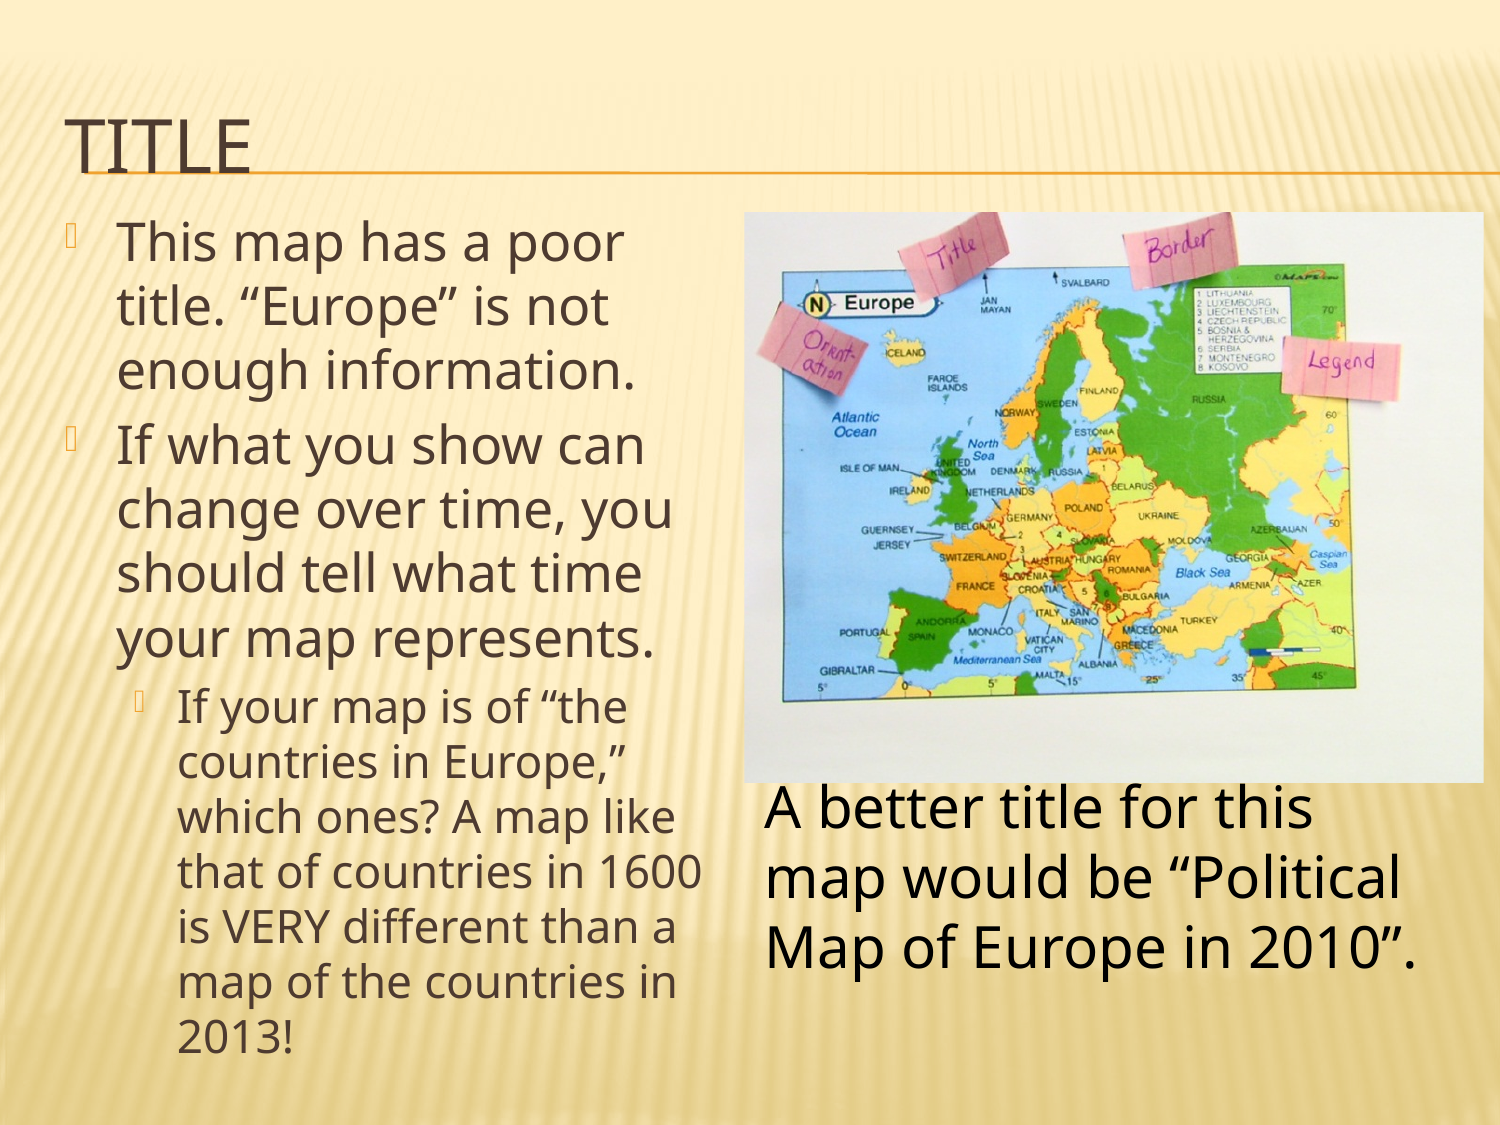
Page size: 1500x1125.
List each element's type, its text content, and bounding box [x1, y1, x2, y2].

list This map has a poor title. “Europe” is not enough information. If what you show can change over time, you should tell what time your map represents. If your map is of “the countries in Europe,” which ones? A map like that of countries in 1600 is VERY different than a map of the countries in 2013! [50, 200, 738, 1088]
text_box A better title for this map would be “Political Map of Europe in 2010”. [750, 800, 1463, 988]
title Title [49, 75, 1475, 213]
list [744, 212, 1484, 783]
